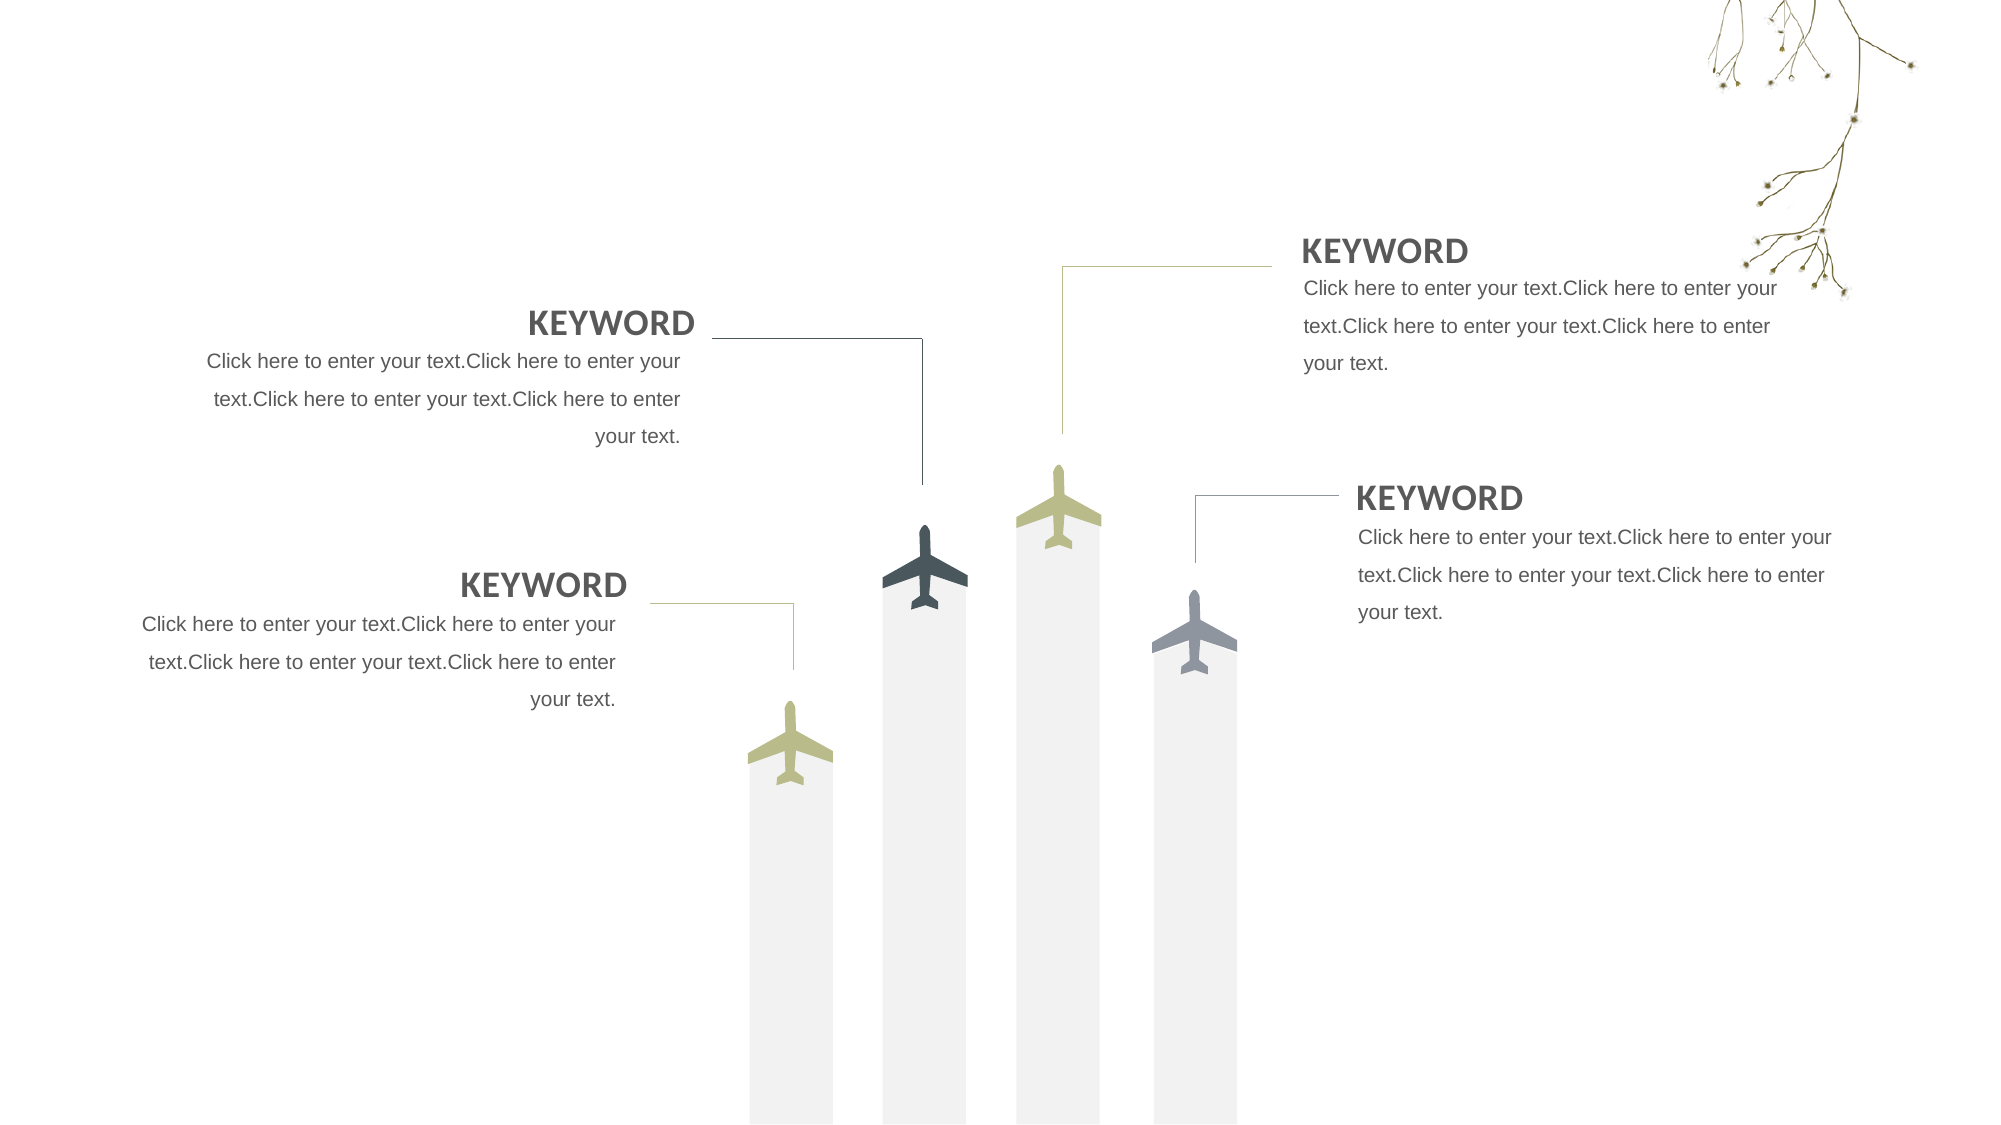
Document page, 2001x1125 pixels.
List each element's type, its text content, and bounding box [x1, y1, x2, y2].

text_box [711, 338, 923, 486]
text_box Click here to enter your text.Click here to enter your text.Click here to enter your text.Click here to enter your text. [1343, 503, 1848, 632]
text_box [747, 455, 1238, 1125]
text_box KEYWORD [399, 559, 628, 591]
text_box KEYWORD [467, 298, 696, 328]
text_box KEYWORD [1301, 226, 1530, 255]
text_box Click here to enter your text.Click here to enter your text.Click here to enter your text.Click here to enter your text. [1288, 255, 1793, 383]
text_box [650, 602, 794, 671]
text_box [1061, 266, 1272, 434]
picture [1641, 0, 1952, 319]
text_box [1195, 495, 1339, 563]
text_box Click here to enter your text.Click here to enter your text.Click here to enter your text.Click here to enter your text. [191, 328, 696, 456]
text_box KEYWORD [1356, 472, 1585, 503]
text_box Click here to enter your text.Click here to enter your text.Click here to enter your text.Click here to enter your text. [126, 591, 631, 719]
